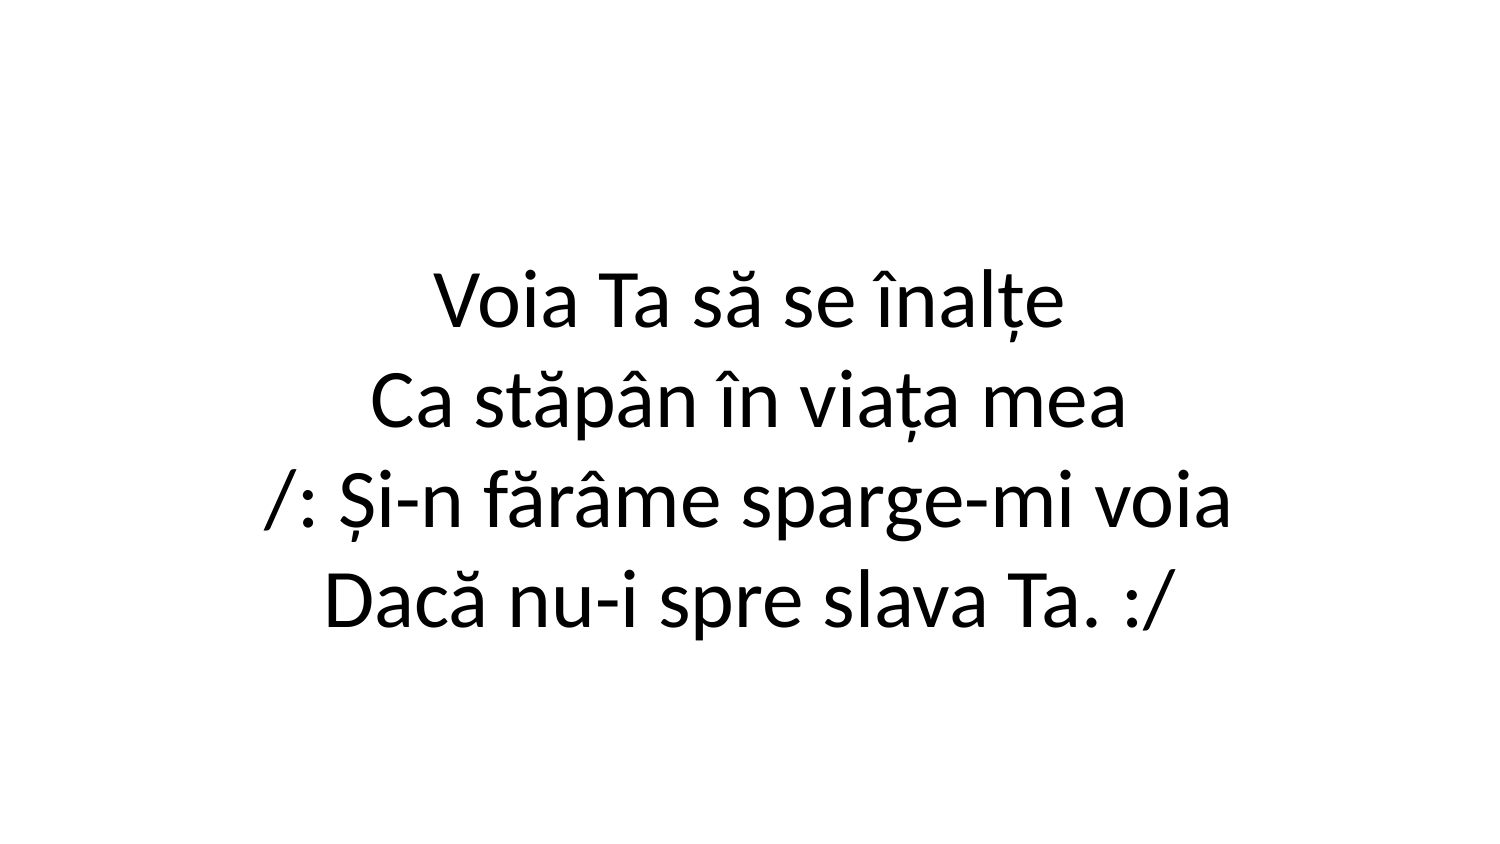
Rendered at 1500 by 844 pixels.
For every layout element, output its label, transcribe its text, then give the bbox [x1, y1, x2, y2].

text_box Voia Ta să se înalțe Ca stăpân în viața mea /: Și-n fărâme sparge-mi voia Dacă nu-i spre slava Ta. :/ [250, 192, 1250, 652]
